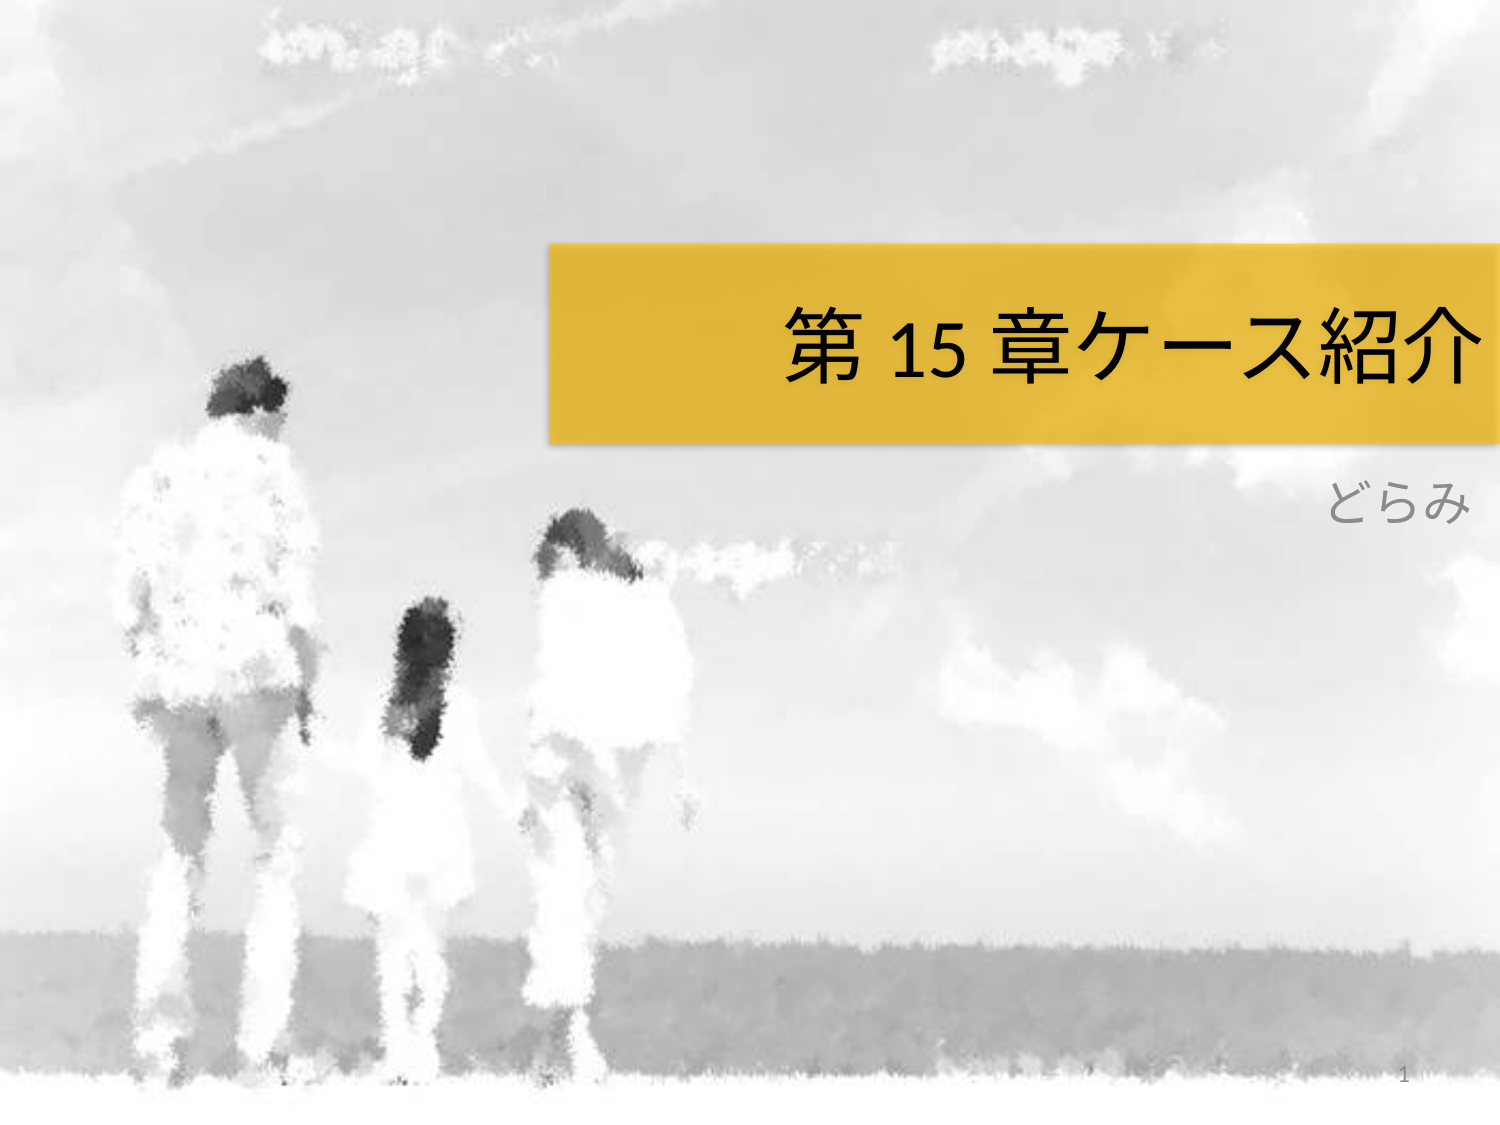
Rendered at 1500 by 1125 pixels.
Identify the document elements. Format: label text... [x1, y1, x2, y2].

slide_number 1 [1074, 1042, 1425, 1103]
picture [0, 0, 1500, 1125]
subtitle どらみ [773, 463, 1488, 752]
title 第15章ケース紹介 [548, 243, 1500, 445]
